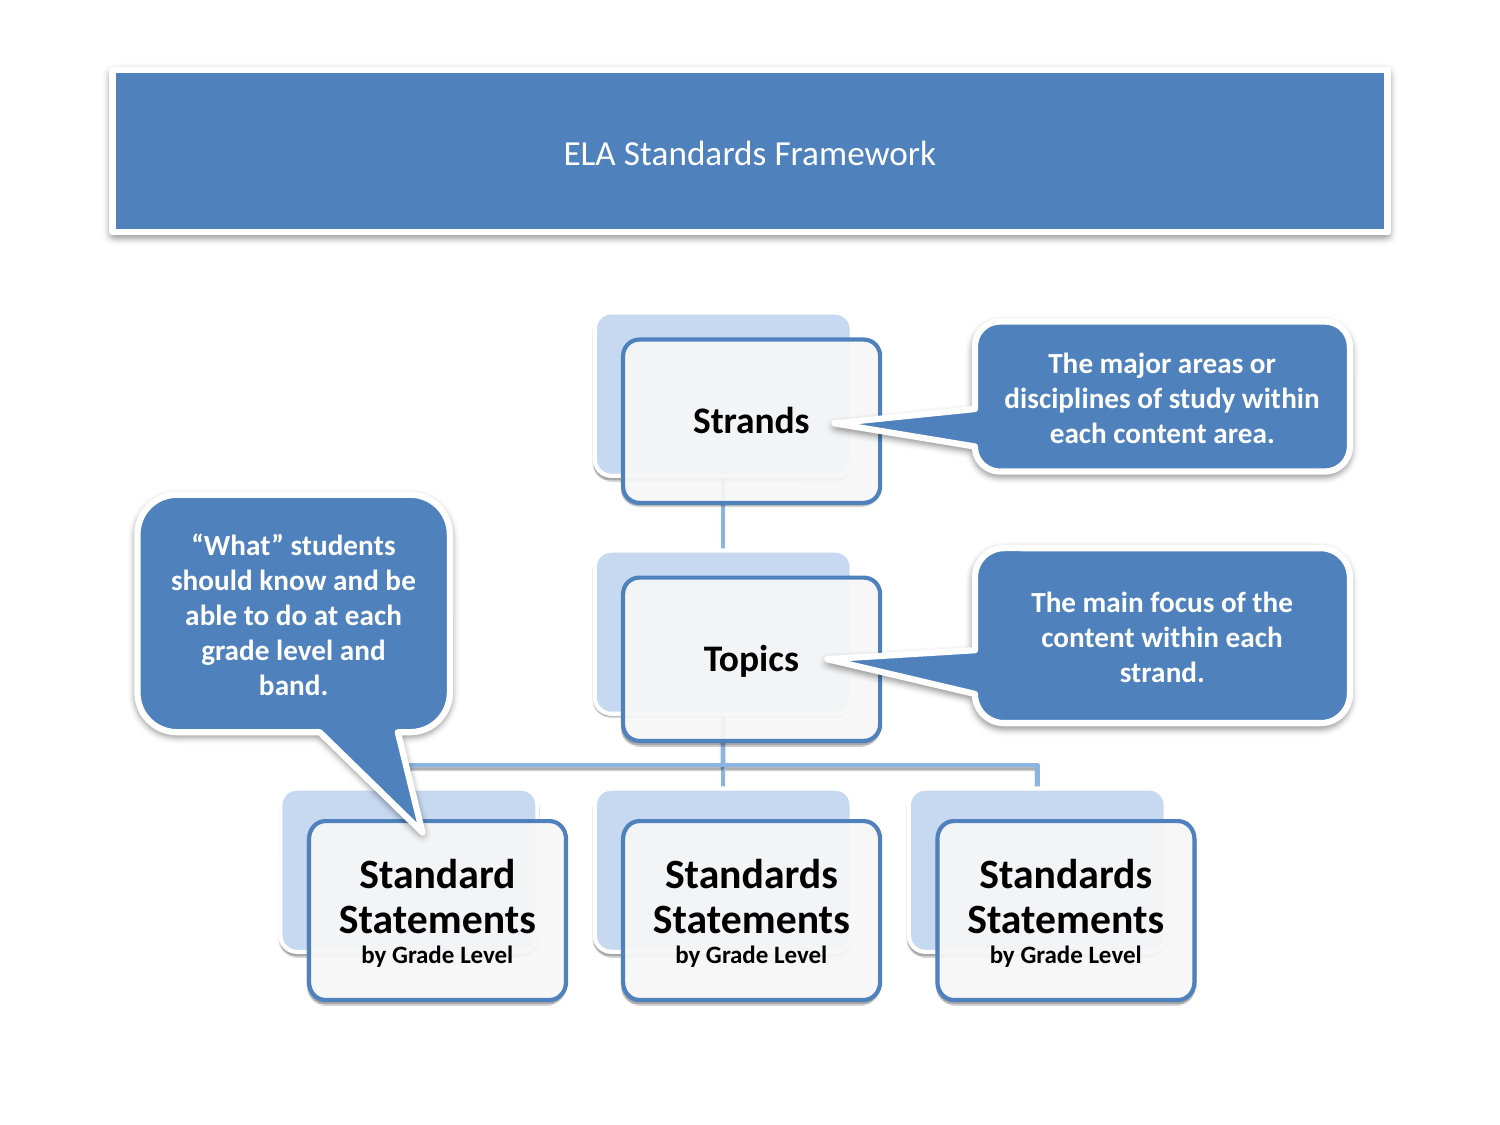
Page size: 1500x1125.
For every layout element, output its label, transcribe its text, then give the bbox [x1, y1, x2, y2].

text_box The major areas or disciplines of study within each content area. [1199, 318, 1354, 475]
title ELA Standards Framework [109, 67, 1391, 235]
text_box The main focus of the content within each strand. [1200, 545, 1354, 727]
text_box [280, 312, 1195, 1001]
text_box “What” students should know and be able to do at each grade level and band. [134, 491, 275, 736]
